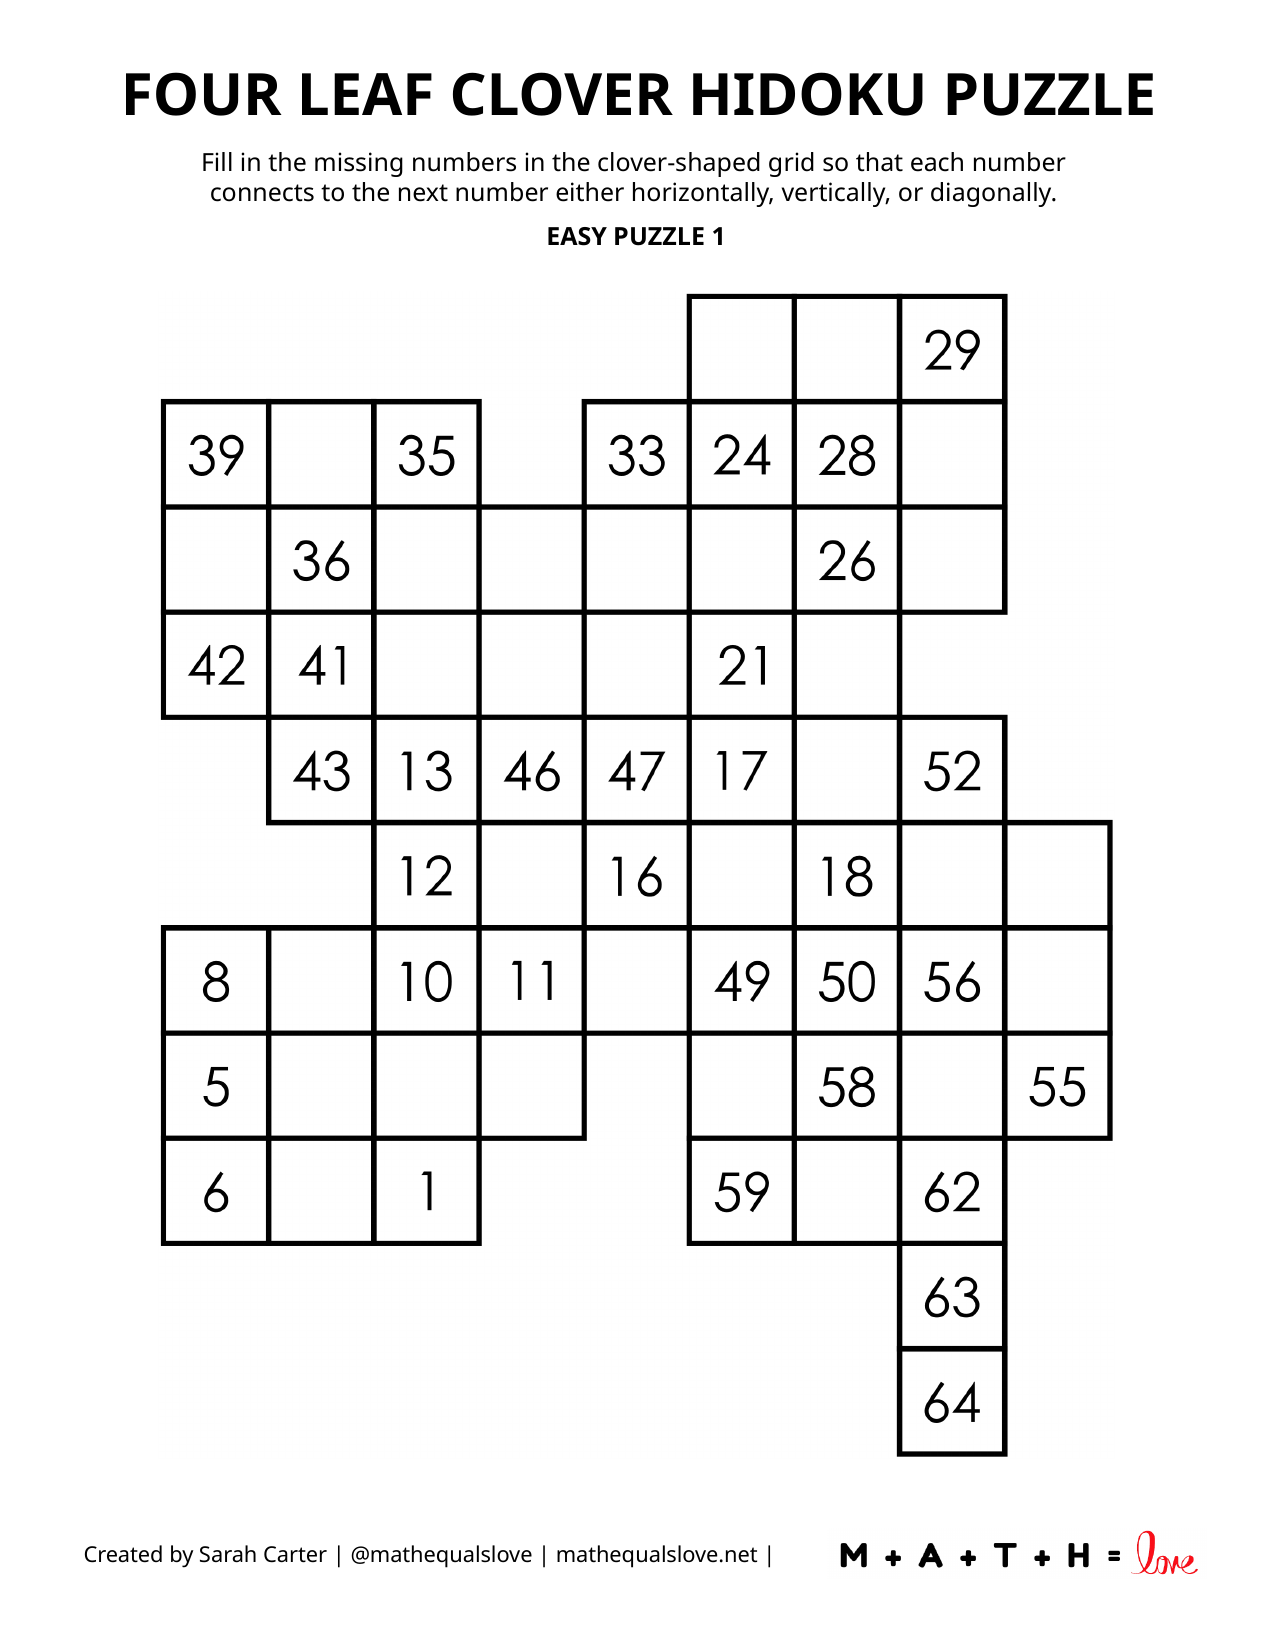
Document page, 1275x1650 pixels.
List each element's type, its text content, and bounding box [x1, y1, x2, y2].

picture [157, 291, 1116, 1459]
text_box Created by Sarah Carter | @mathequalslove | mathequalslove.net | [68, 1533, 826, 1575]
text_box FOUR LEAF CLOVER HIDOKU PUZZLE [66, 50, 1211, 135]
text_box Fill in the missing numbers in the clover-shaped grid so that each number connects to the next number either horizontally, vertically, or diagonally. [0, 139, 1275, 215]
text_box EASY PUZZLE 1 [158, 220, 1115, 272]
picture [826, 1528, 1207, 1580]
